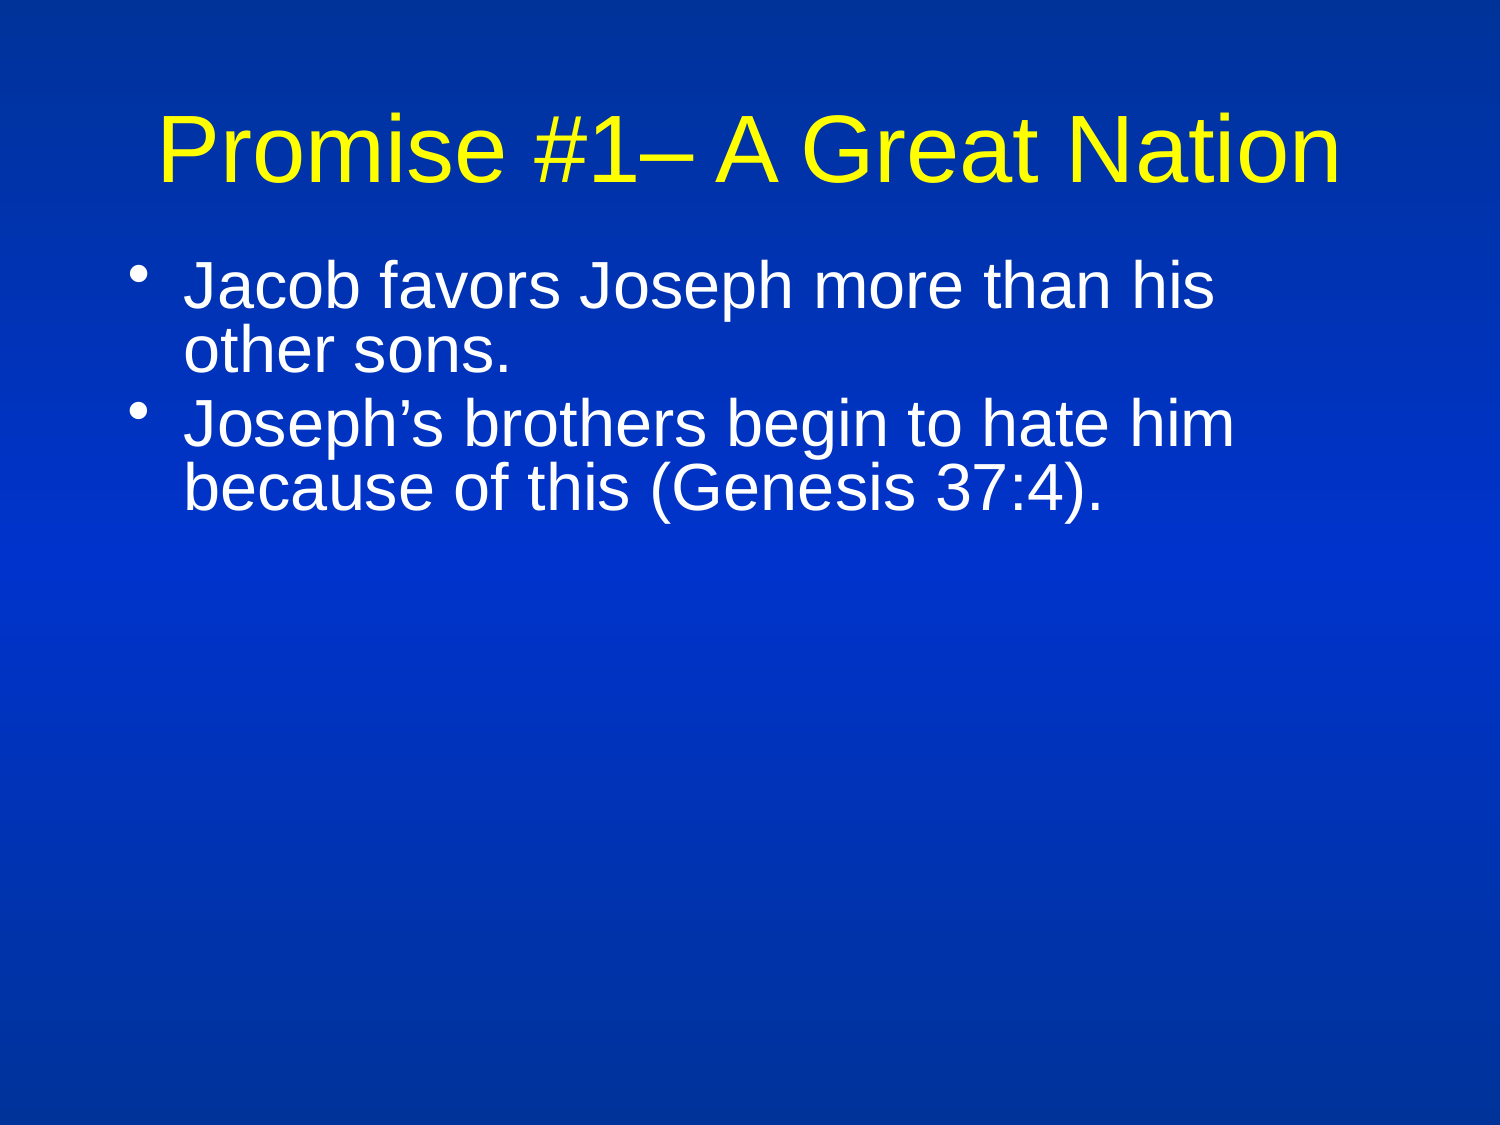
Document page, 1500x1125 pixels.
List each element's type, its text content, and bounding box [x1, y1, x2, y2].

text_box Joseph’s brothers begin to hate him because of this (Genesis 37:4). [112, 387, 1400, 675]
title Promise #1– A Great Nation [37, 50, 1463, 238]
list Jacob favors Joseph more than his other sons. [112, 249, 1400, 387]
